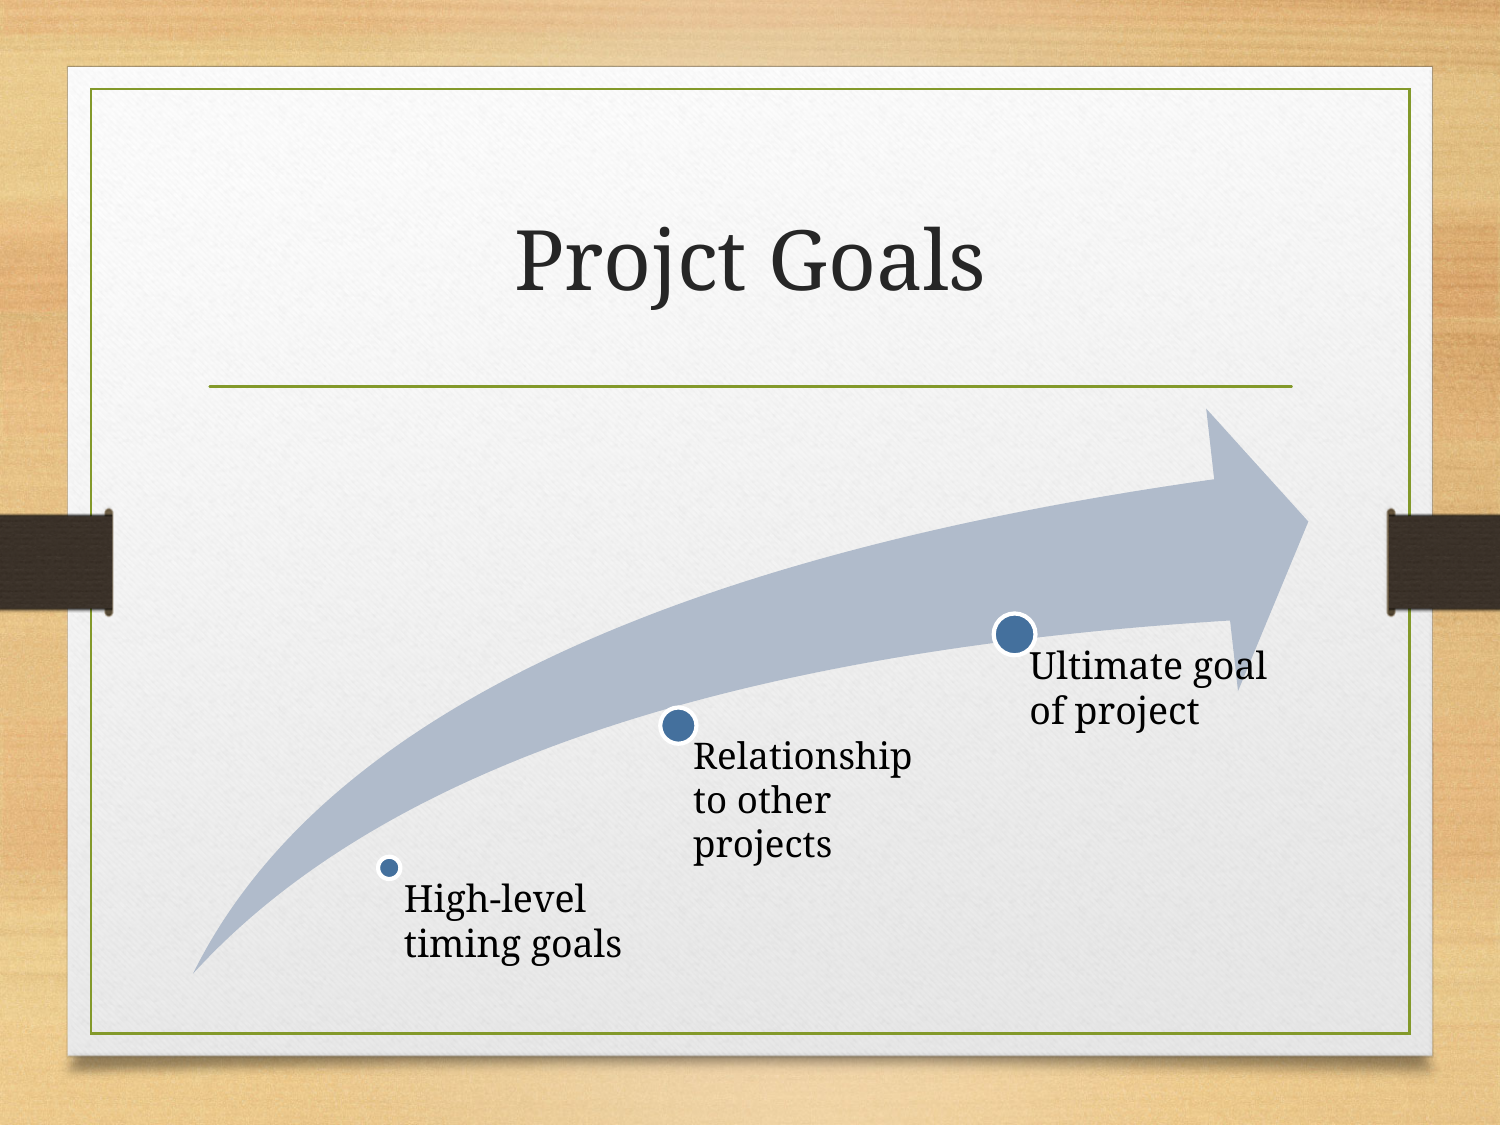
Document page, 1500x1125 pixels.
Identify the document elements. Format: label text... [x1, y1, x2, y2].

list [192, 408, 1309, 974]
picture [0, 0, 1500, 1125]
title Projct Goals [193, 150, 1309, 365]
